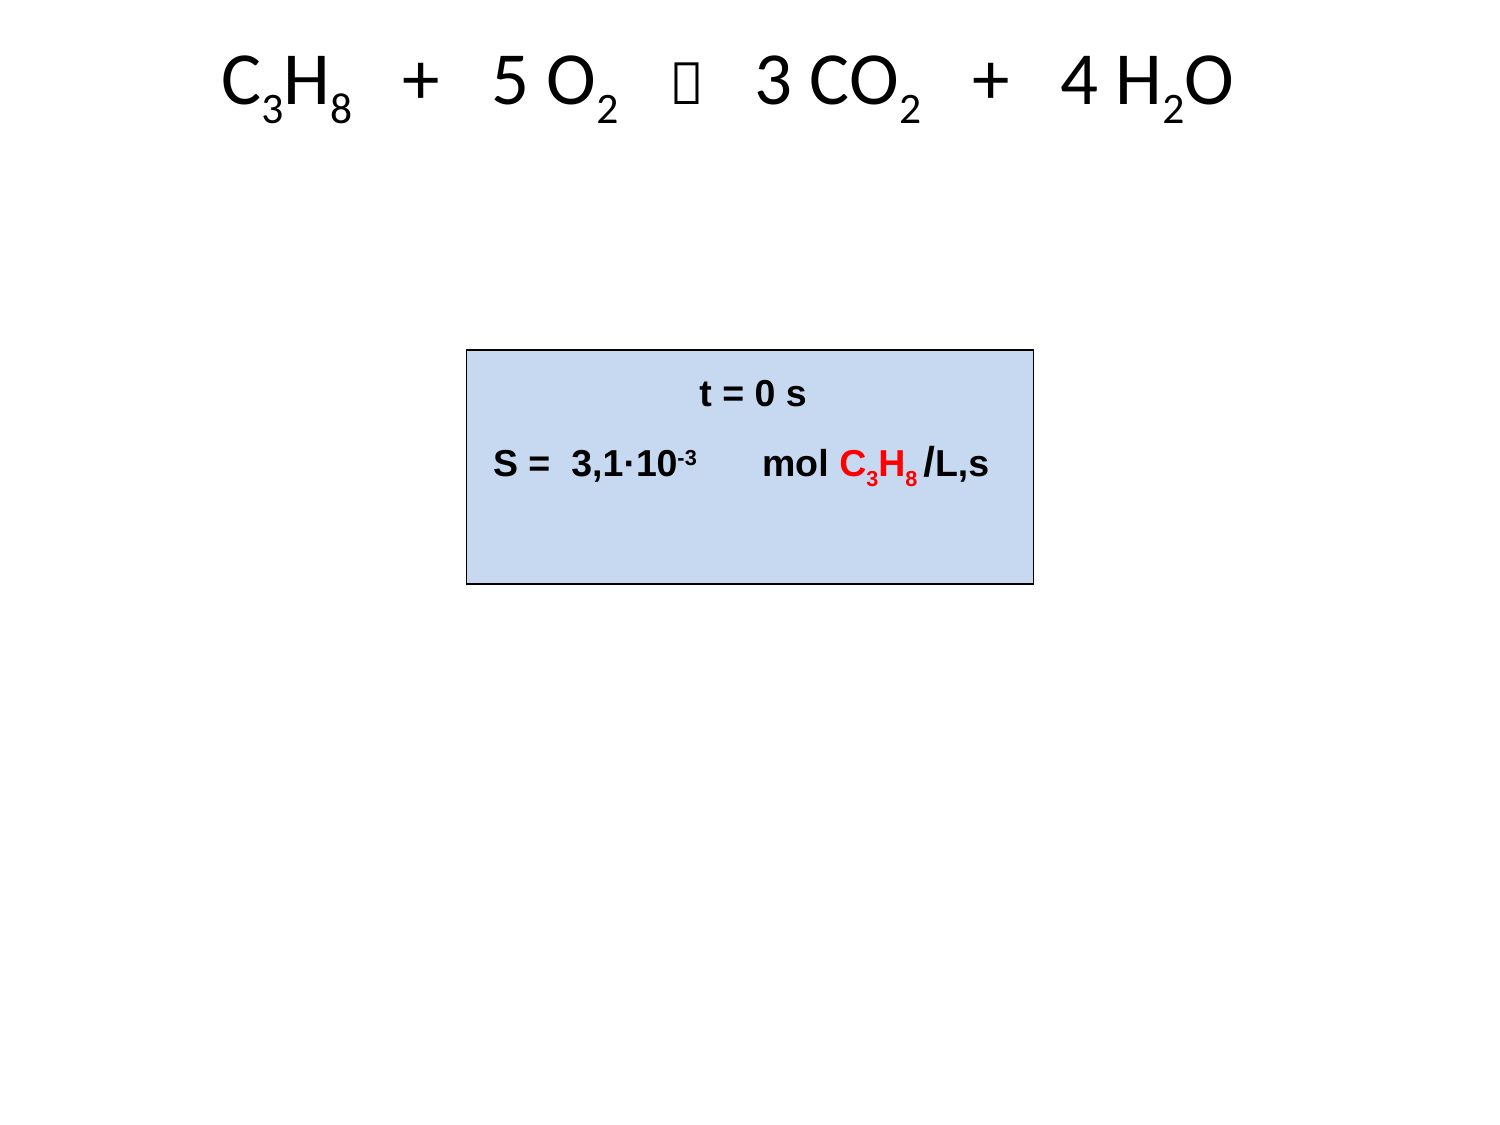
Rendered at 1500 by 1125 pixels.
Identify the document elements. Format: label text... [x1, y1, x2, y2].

text_box C3H8 + 5 O2  3 CO2 + 4 H2O [206, 22, 1412, 140]
text_box t = 0 s S = 3,1·10-3 mol C3H8 /L,s [466, 349, 1034, 585]
